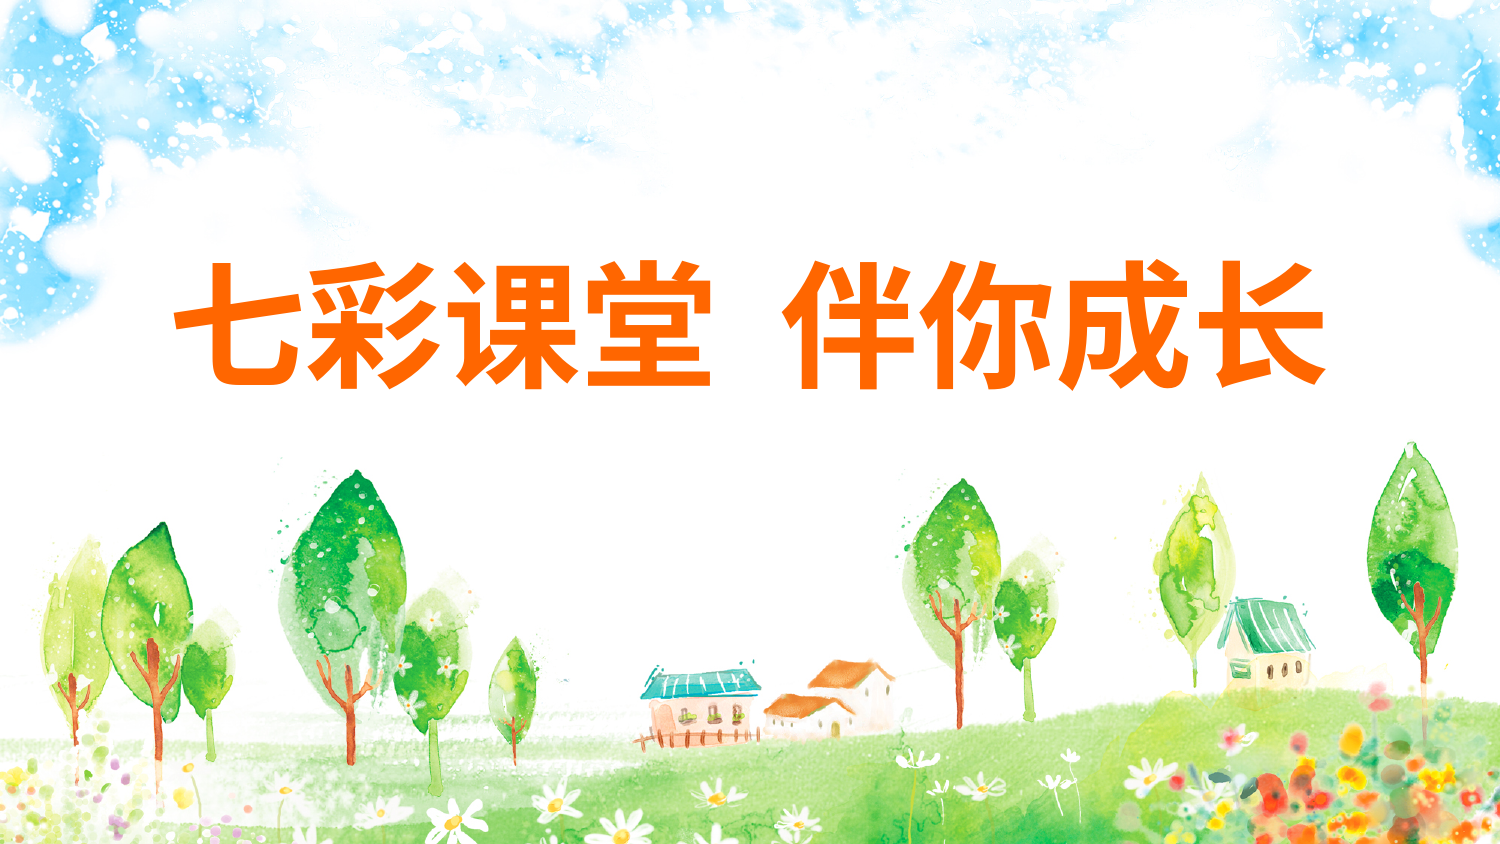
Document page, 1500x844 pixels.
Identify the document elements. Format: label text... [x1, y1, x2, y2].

text_box 七彩课堂 伴你成长 [153, 232, 1346, 413]
picture [0, 0, 1500, 844]
